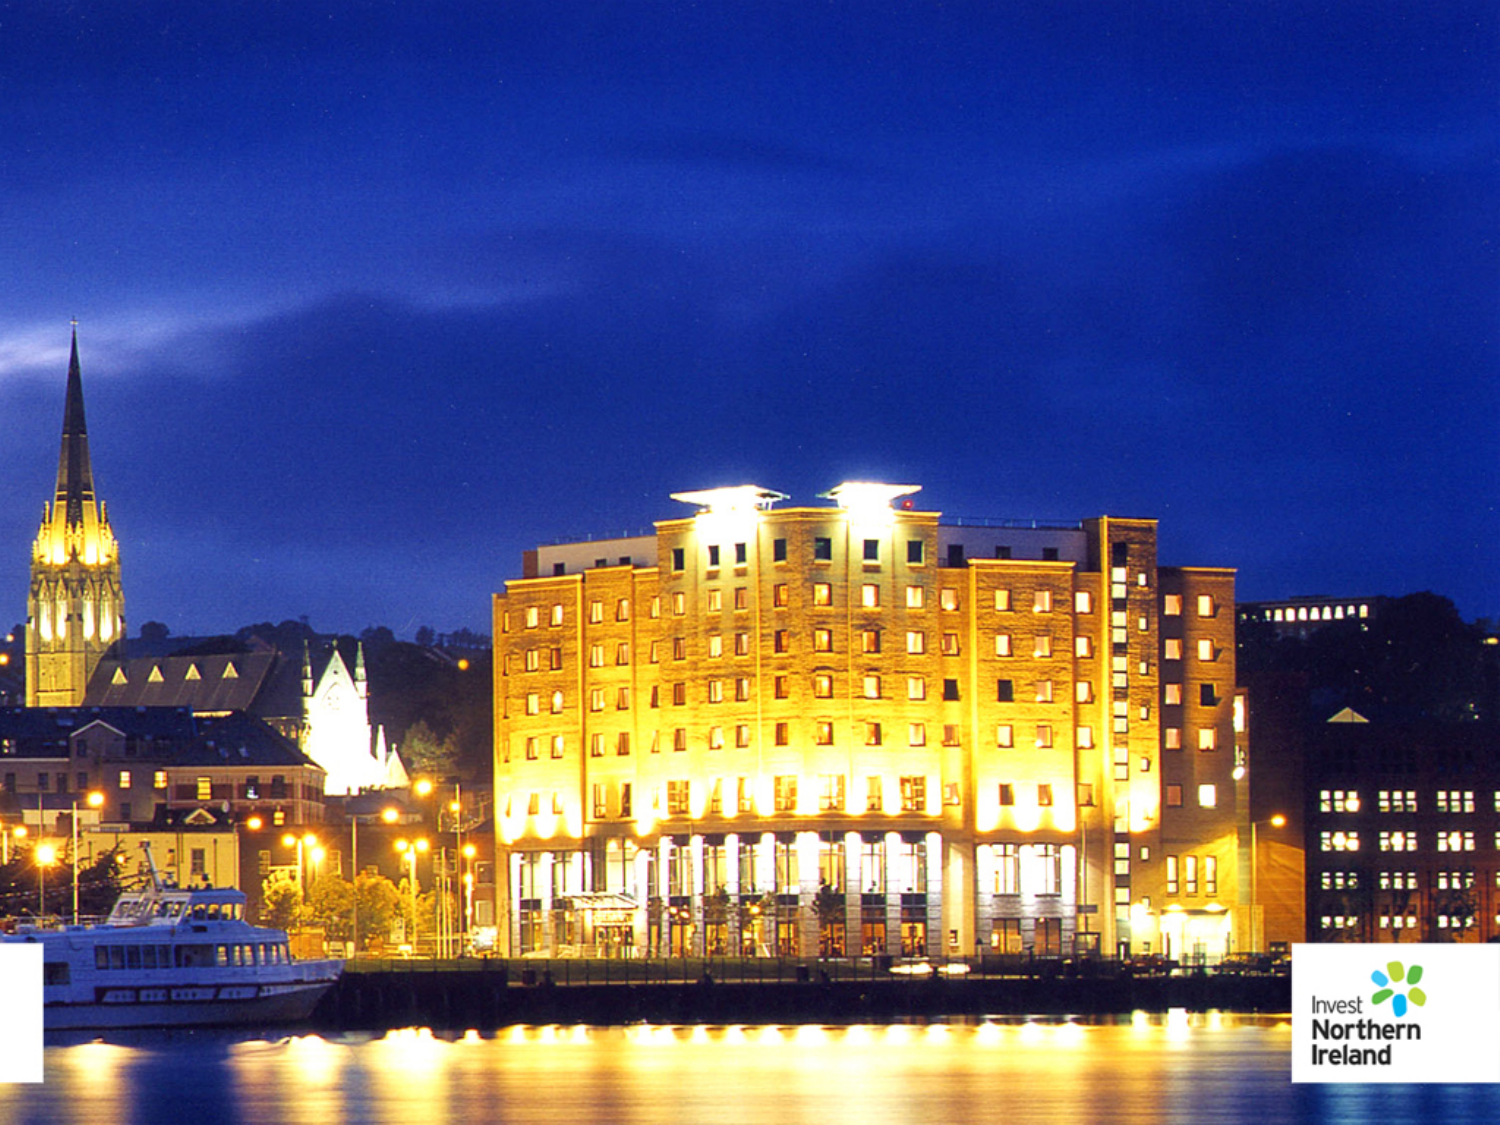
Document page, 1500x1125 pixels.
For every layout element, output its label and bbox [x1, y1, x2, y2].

list [0, 0, 1500, 1125]
